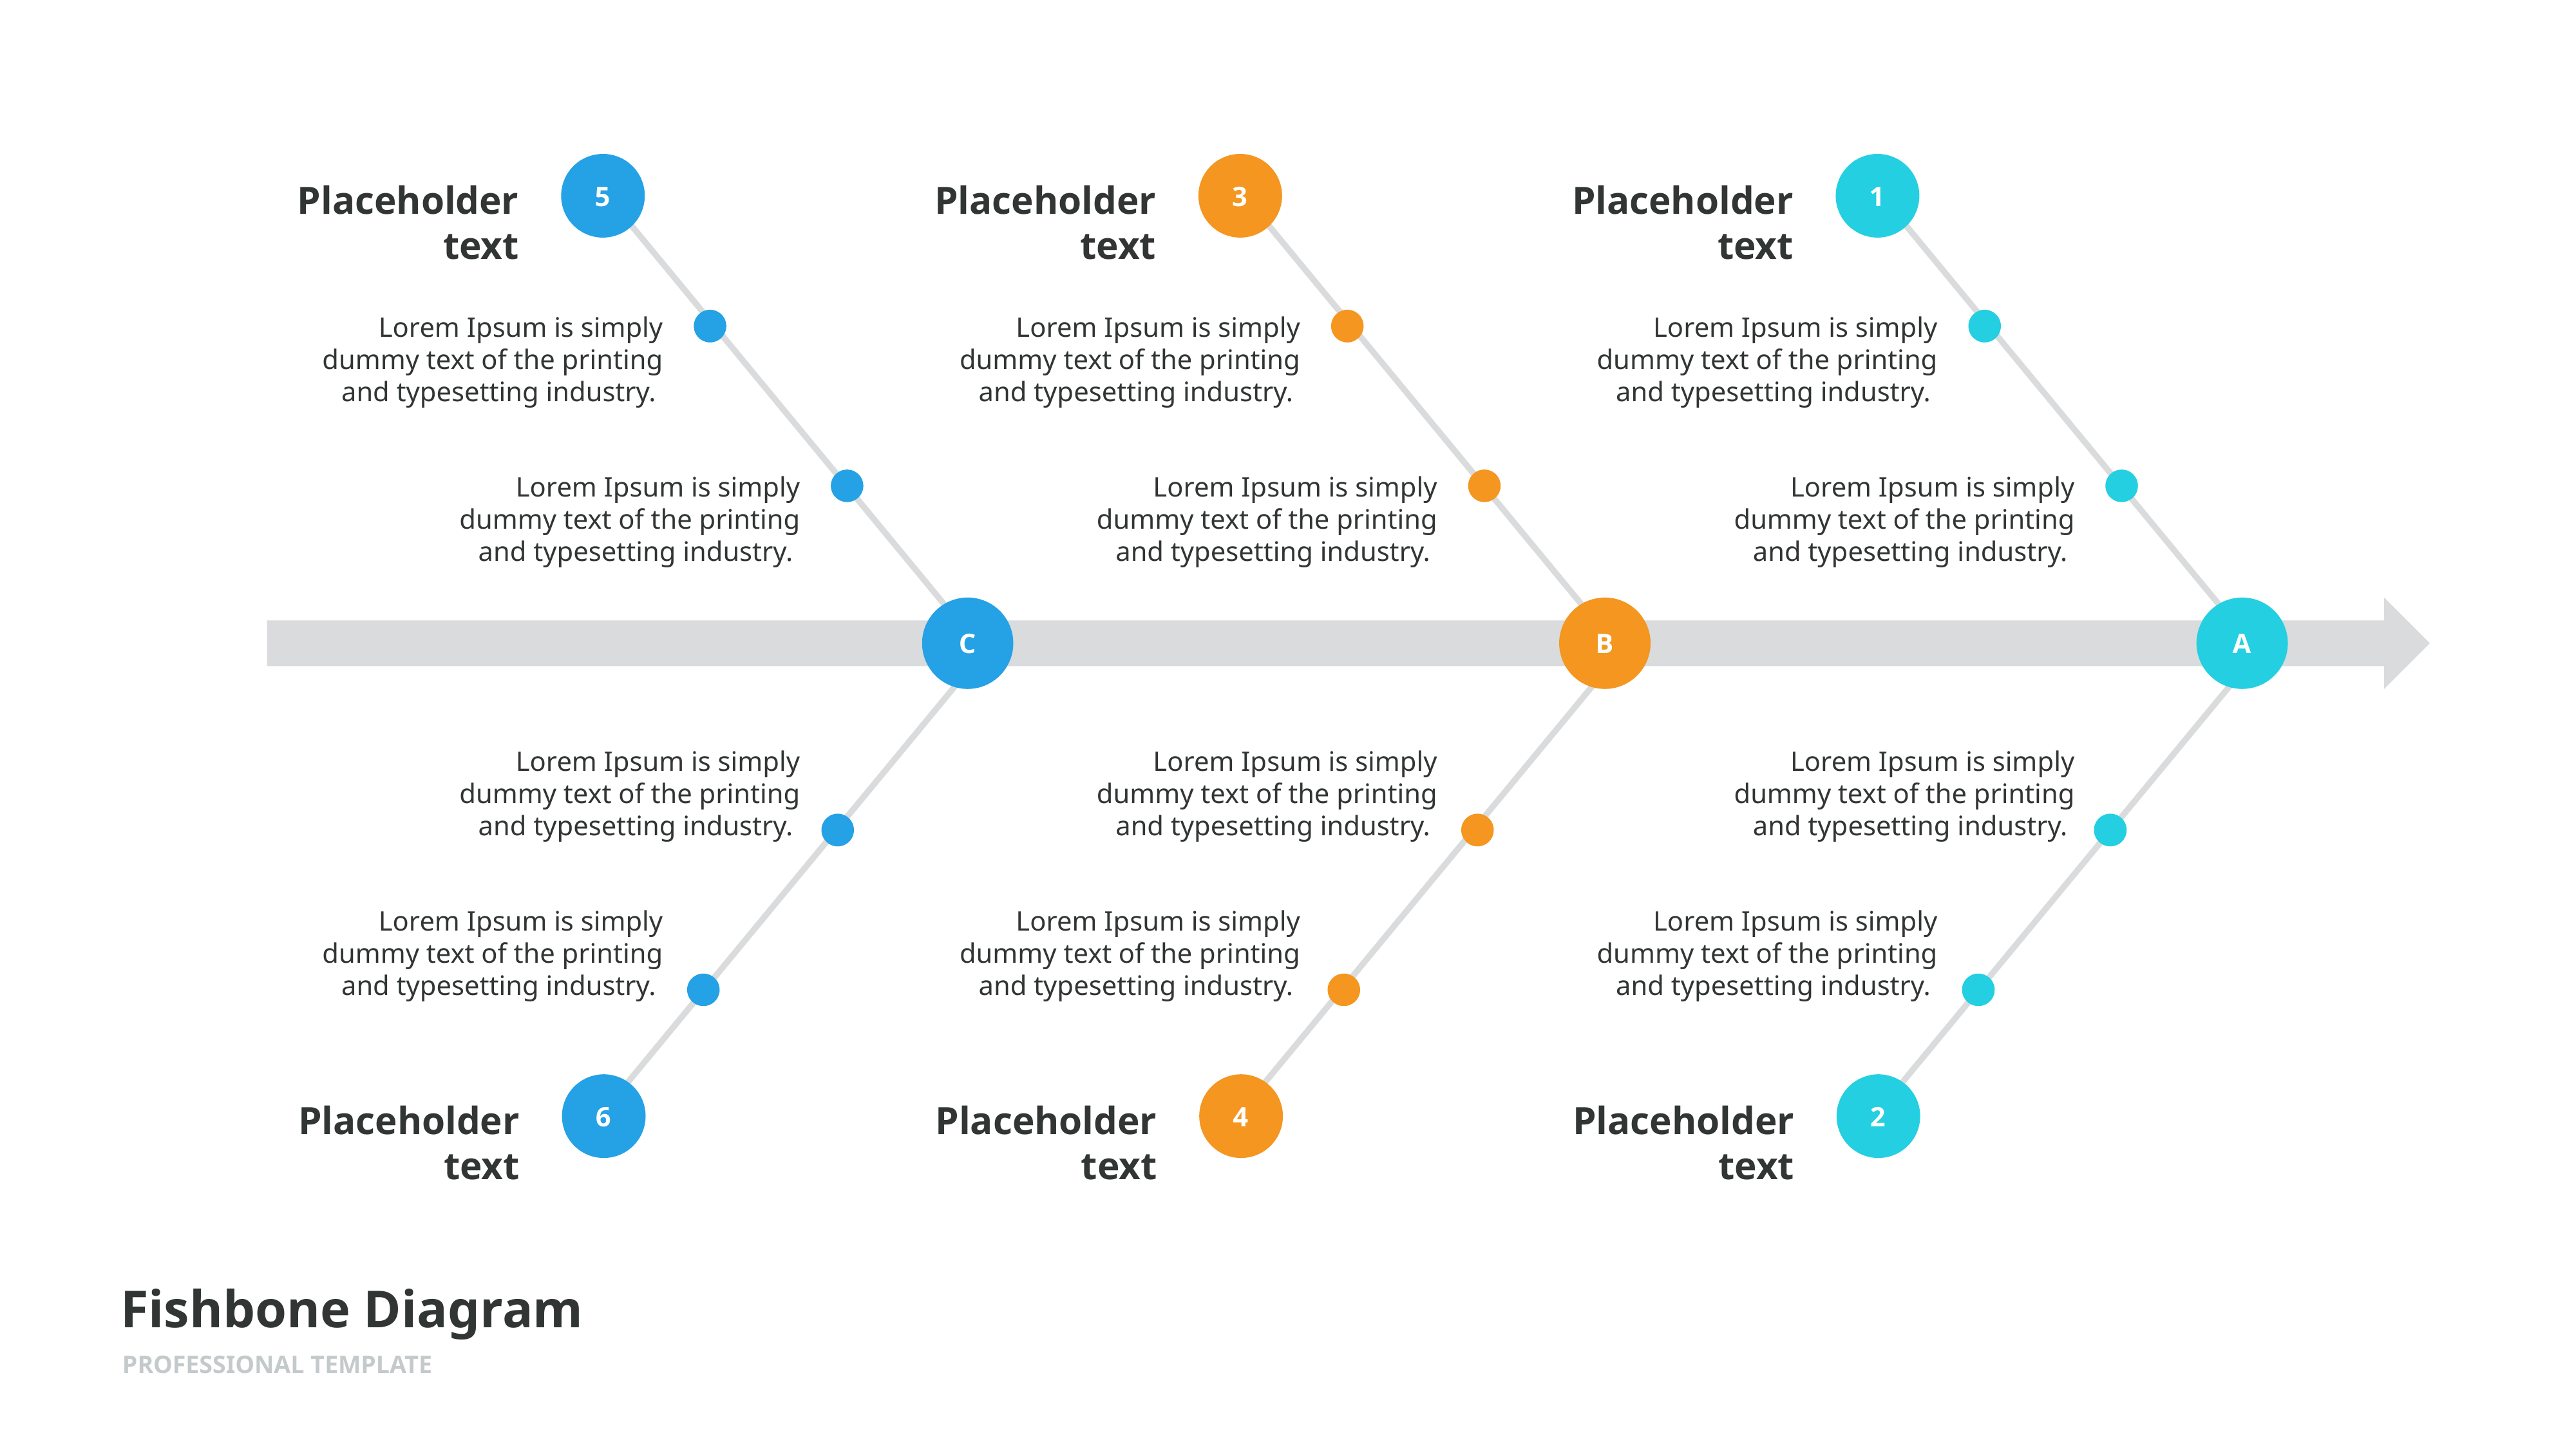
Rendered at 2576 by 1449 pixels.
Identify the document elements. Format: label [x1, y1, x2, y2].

text_box [231, 153, 2430, 1193]
